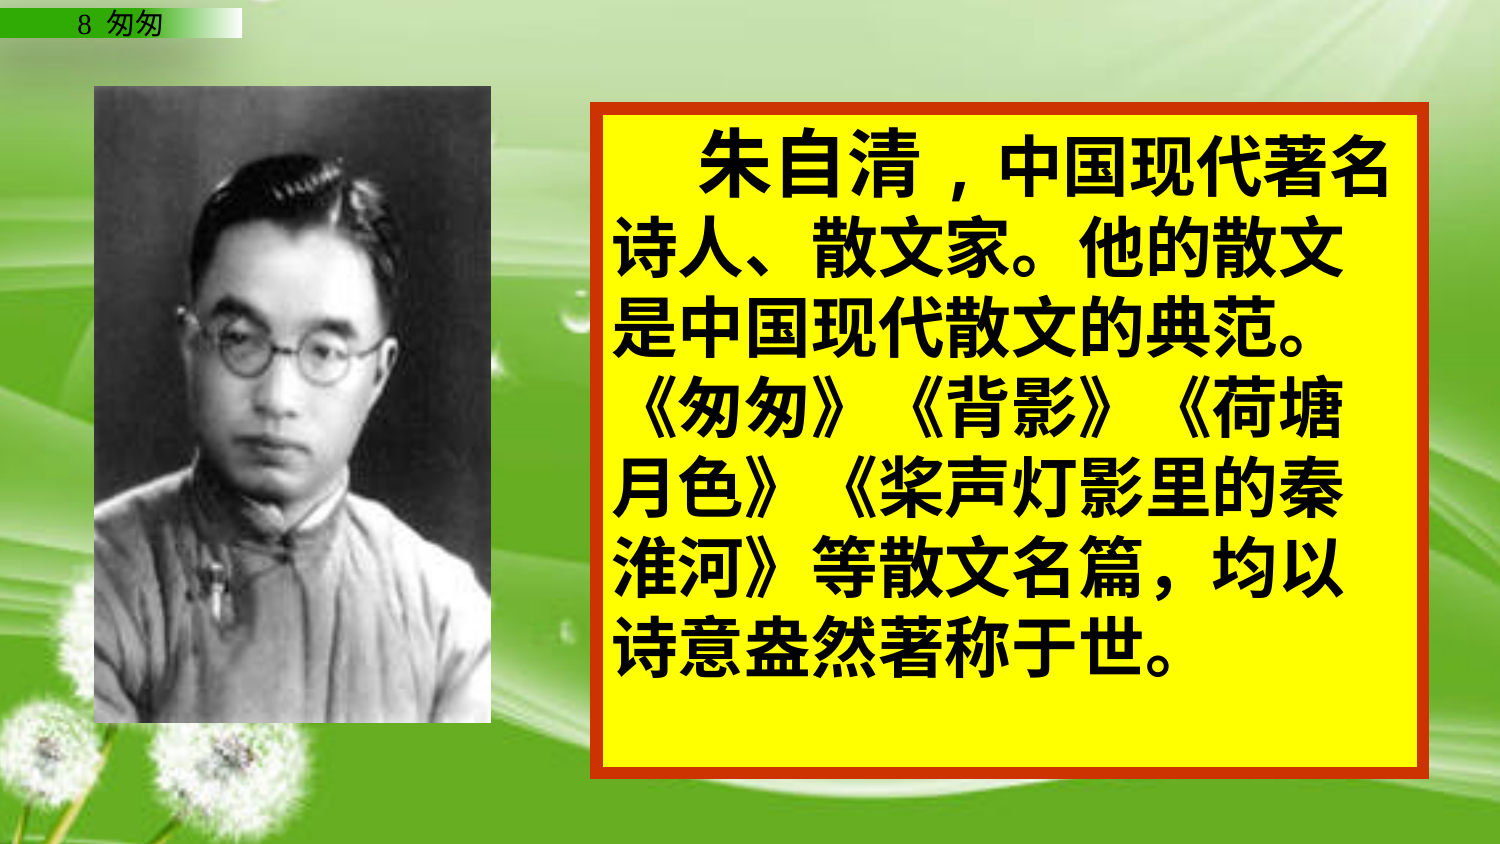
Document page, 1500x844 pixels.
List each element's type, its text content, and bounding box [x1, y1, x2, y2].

picture [0, 0, 1500, 844]
text_box 朱自清,中国现代著名诗人、散文家。他的散文是中国现代散文的典范。《匆匆》《背影》《荷塘月色》《桨声灯影里的秦淮河》等散文名篇，均以诗意盎然著称于世。 [596, 108, 1424, 774]
